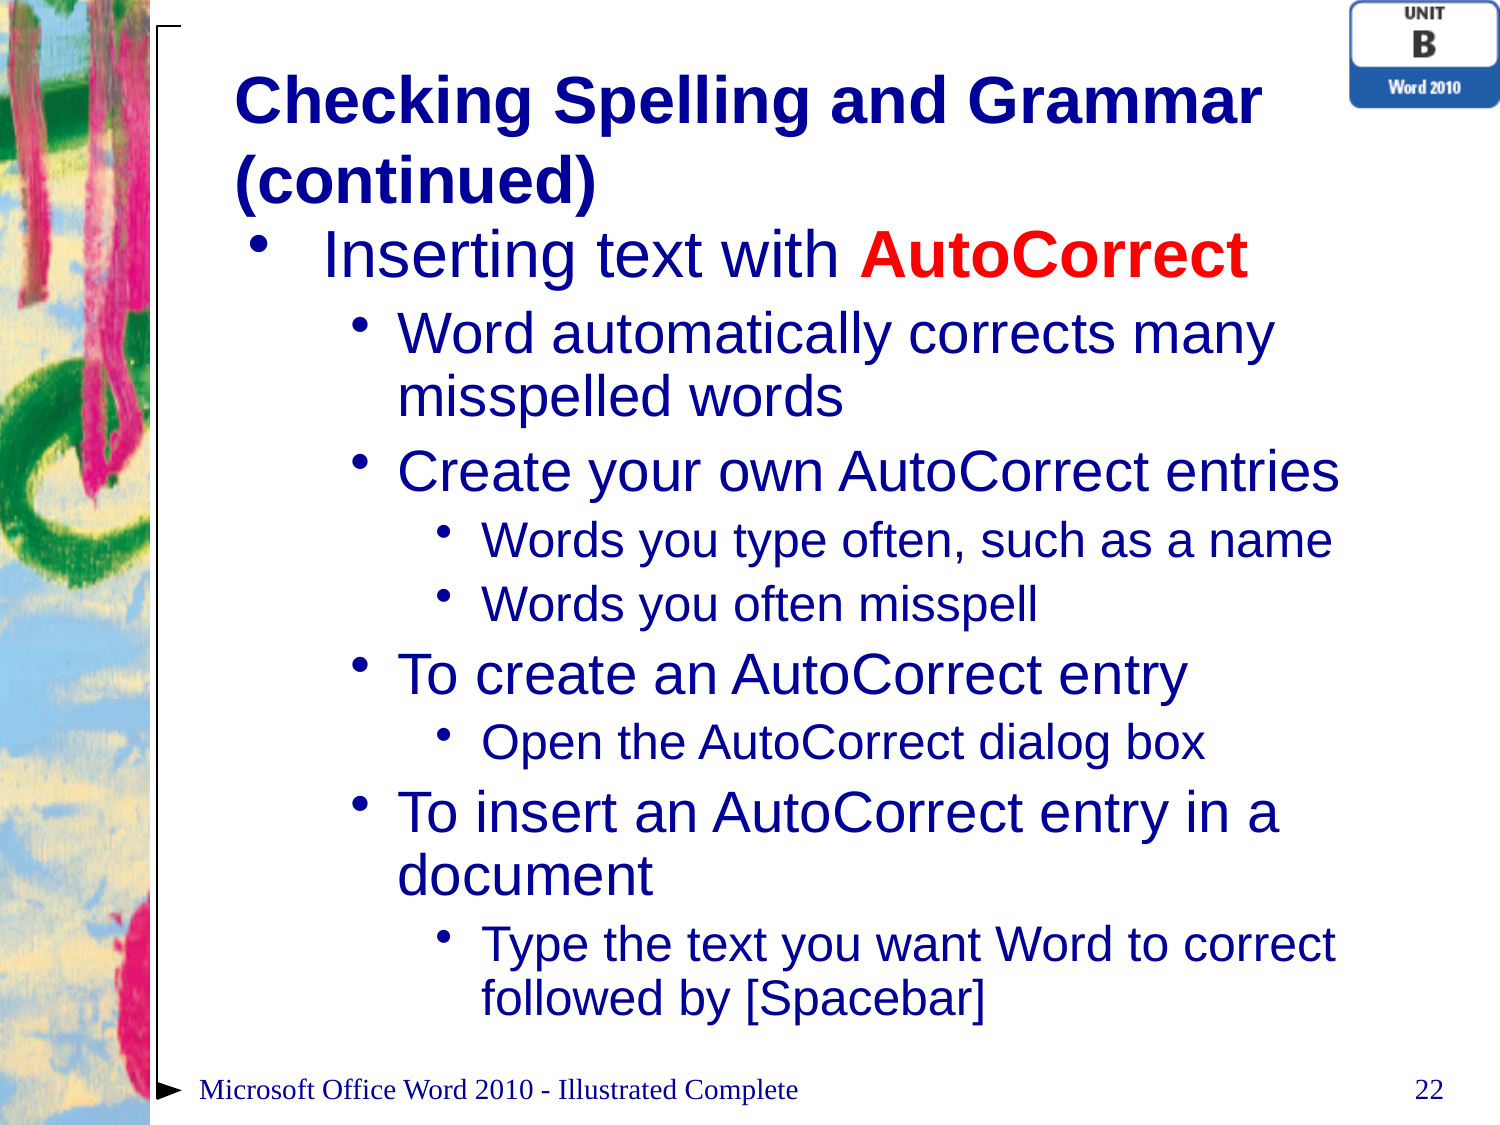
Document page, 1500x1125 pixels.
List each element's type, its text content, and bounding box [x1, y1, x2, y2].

list Inserting text with AutoCorrect Word automatically corrects many misspelled words Create your own AutoCorrect entries Words you type often, such as a name Words you often misspell To create an AutoCorrect entry Open the AutoCorrect dialog box To insert an AutoCorrect entry in a document Type the text you want Word to correct followed by [Spacebar] [232, 212, 1447, 969]
picture [1348, 0, 1500, 110]
title Checking Spelling and Grammar (continued) [218, 73, 1359, 200]
slide_number 22 [1356, 1062, 1460, 1105]
footer Microsoft Office Word 2010 - Illustrated Complete [183, 1062, 1147, 1125]
picture [0, 0, 150, 1125]
